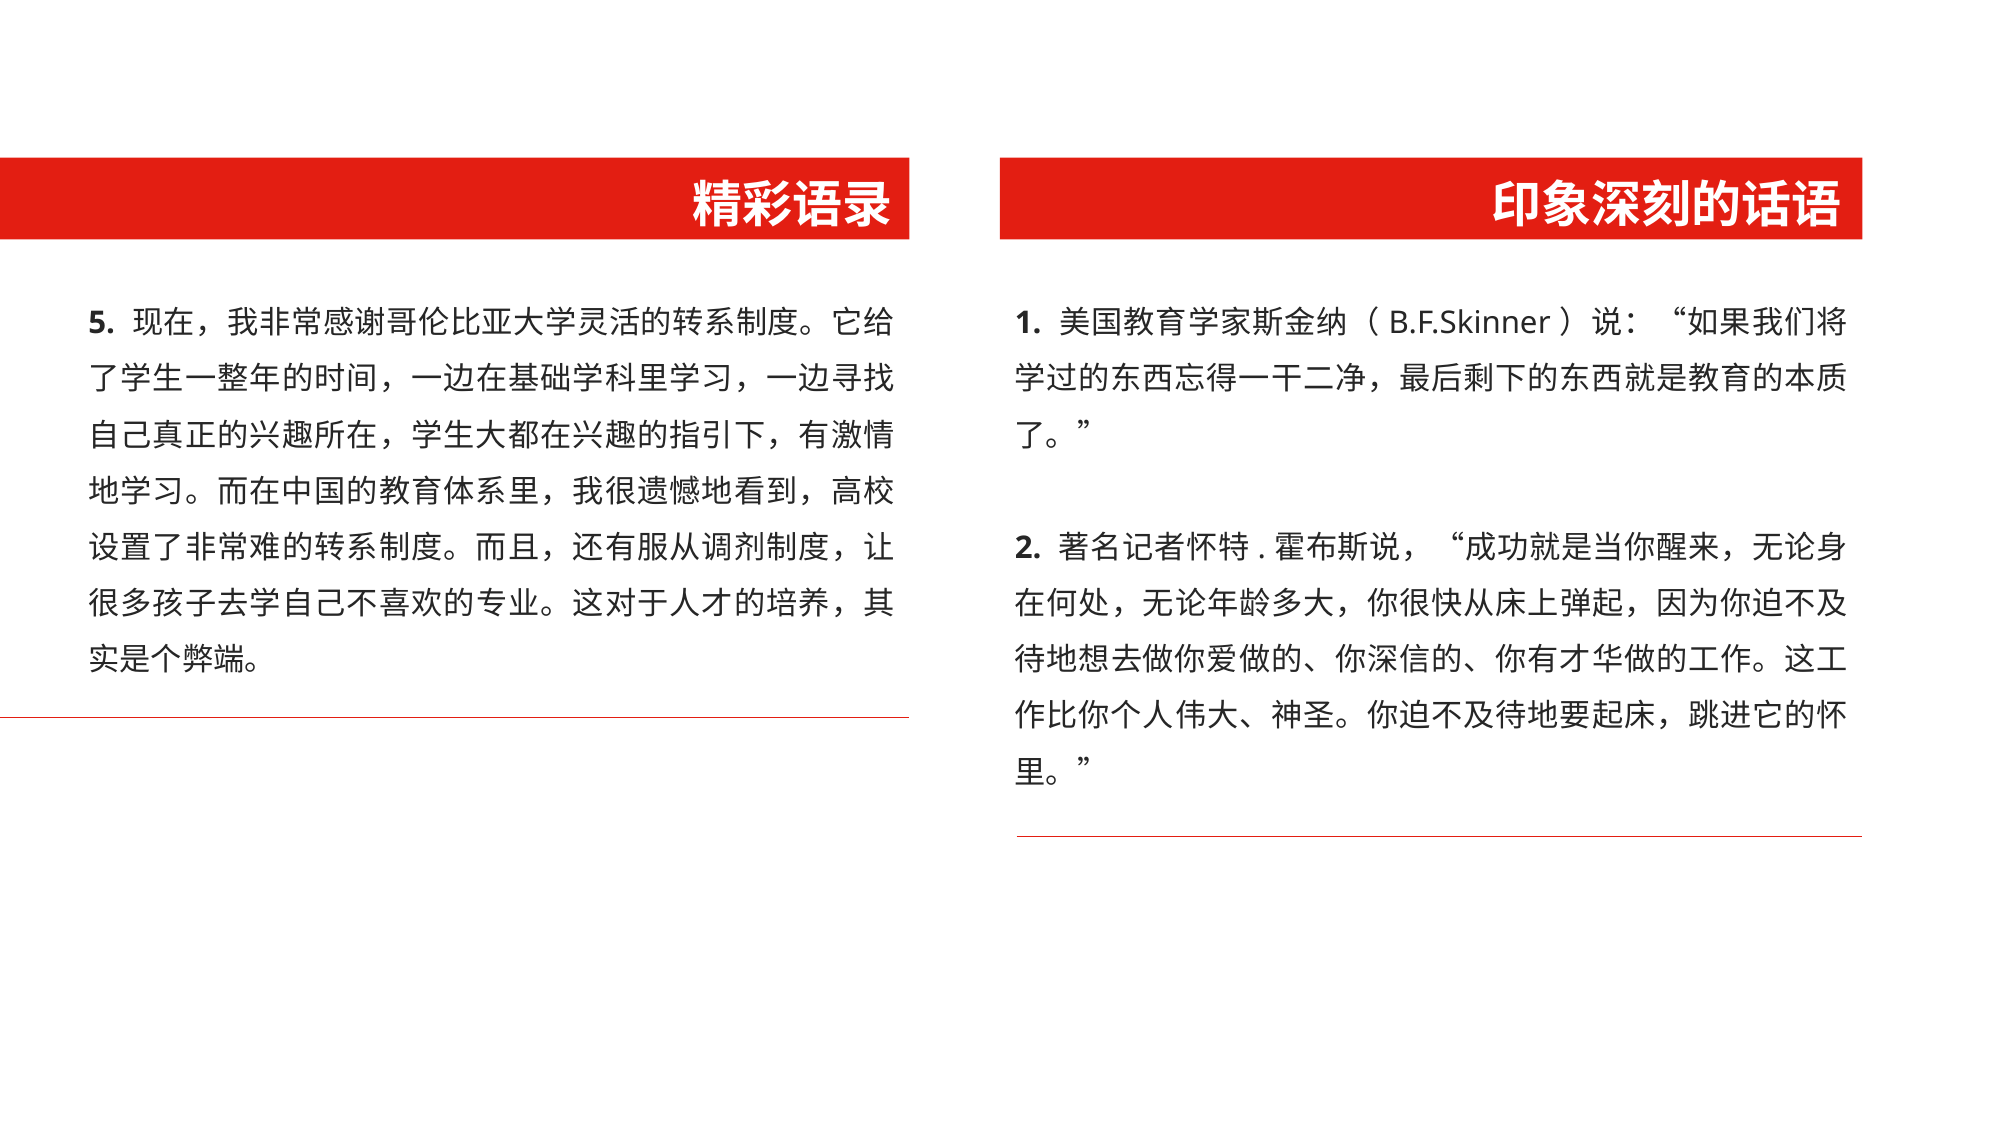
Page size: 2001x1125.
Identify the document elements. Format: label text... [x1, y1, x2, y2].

text_box 1. 美国教育学家斯金纳（B.F.Skinner）说：“如果我们将学过的东西忘得一干二净，最后剩下的东西就是教育的本质了。” 2. 著名记者怀特.霍布斯说，“成功就是当你醒来，无论身在何处，无论年龄多大，你很快从床上弹起，因为你迫不及待地想去做你爱做的、你深信的、你有才华做的工作。这工作比你个人伟大、神圣。你迫不及待地要起床，跳进它的怀里。” [999, 276, 1863, 797]
text_box [0, 157, 910, 240]
text_box [999, 157, 1863, 240]
text_box 印象深刻的话语 [1476, 164, 1857, 240]
text_box 5. 现在，我非常感谢哥伦比亚大学灵活的转系制度。它给了学生一整年的时间，一边在基础学科里学习，一边寻找自己真正的兴趣所在，学生大都在兴趣的指引下，有激情地学习。而在中国的教育体系里，我很遗憾地看到，高校设置了非常难的转系制度。而且，还有服从调剂制度，让很多孩子去学自己不喜欢的专业。这对于人才的培养，其实是个弊端。 [73, 276, 910, 685]
text_box 精彩语录 [677, 164, 908, 240]
